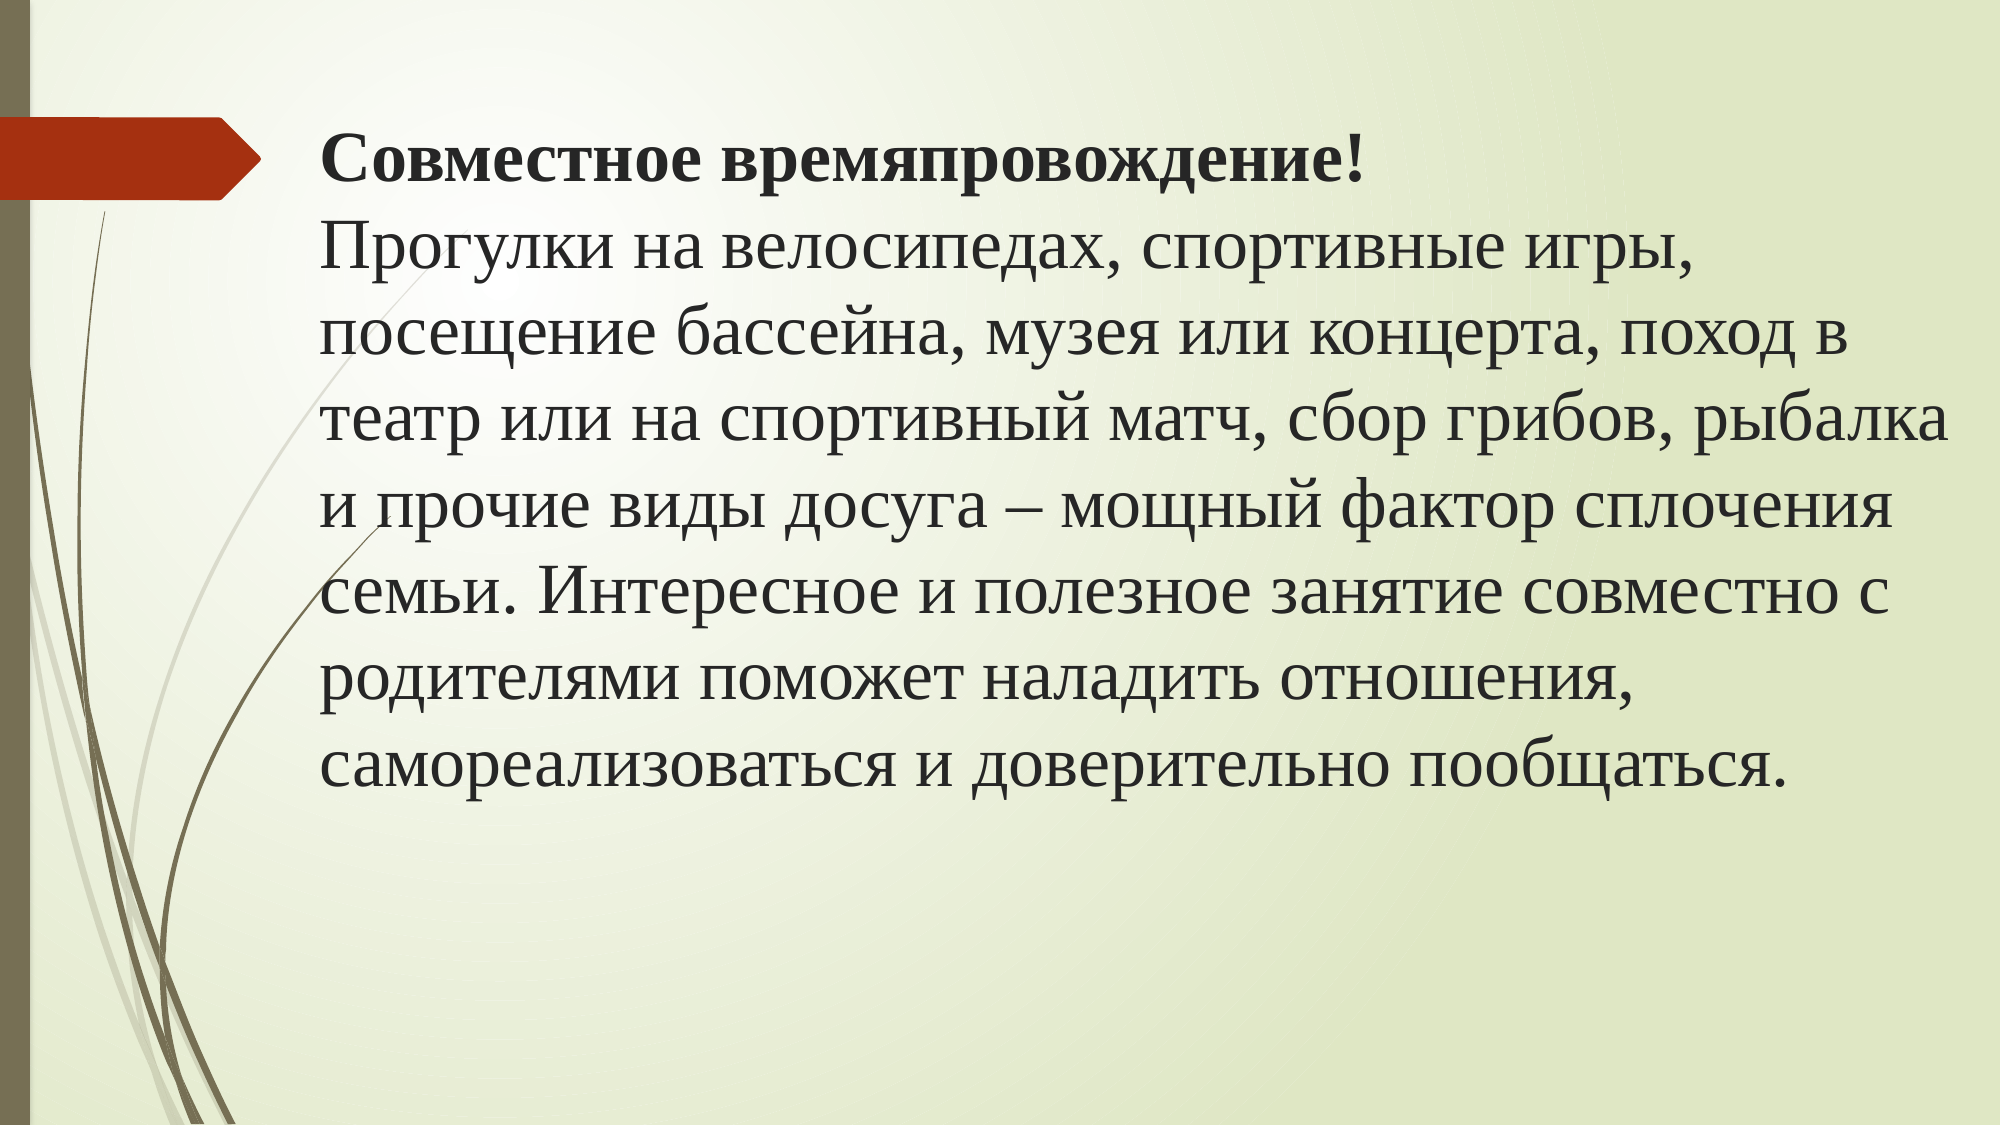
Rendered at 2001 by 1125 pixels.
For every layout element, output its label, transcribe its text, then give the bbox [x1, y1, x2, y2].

title Совместное времяпровождение! Прогулки на велосипедах, спортивные игры, посещение бассейна, музея или концерта, поход в театр или на спортивный матч, сбор грибов, рыбалка и прочие виды досуга – мощный фактор сплочения семьи. Интересное и полезное занятие совместно с родителями поможет наладить отношения, самореализоваться и доверительно пообщаться. [304, 102, 1967, 981]
